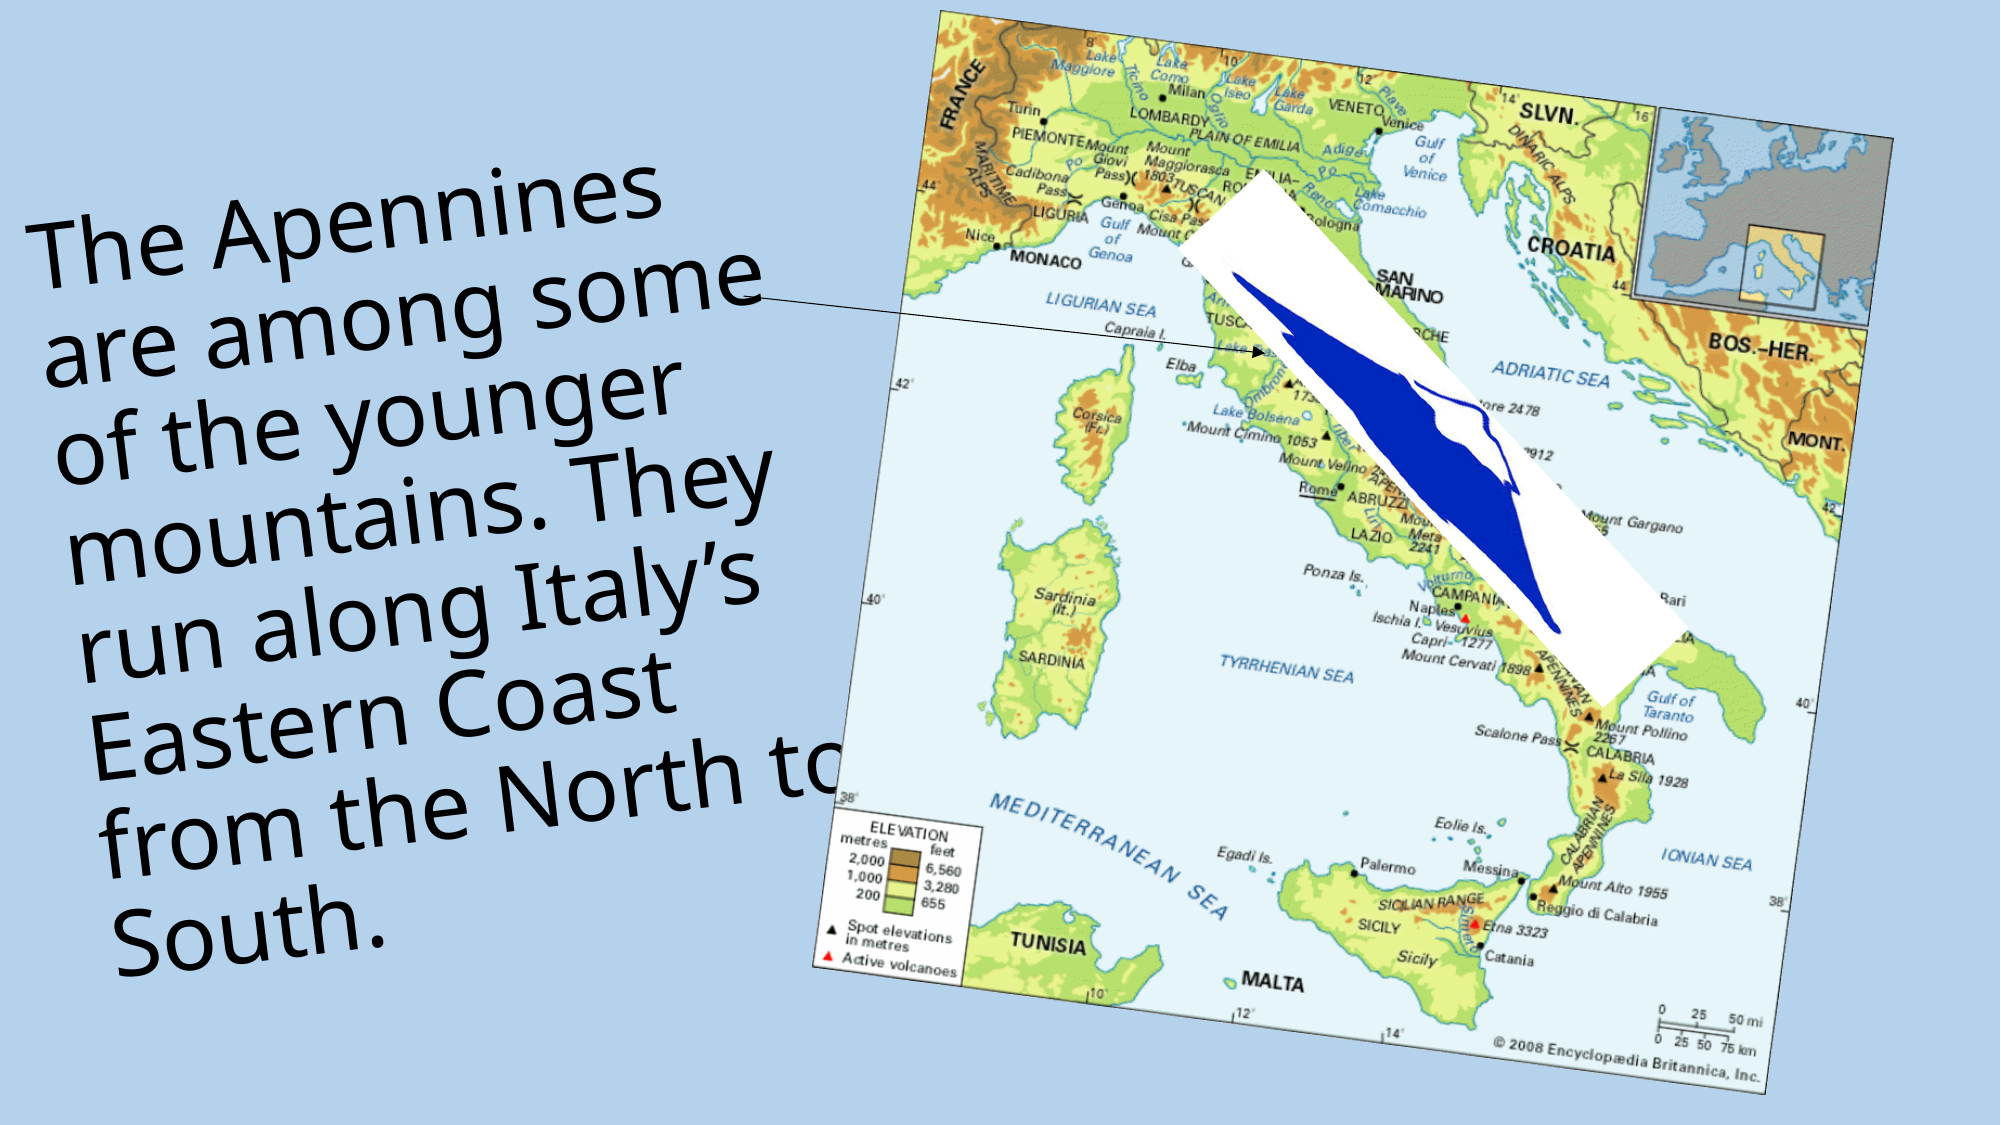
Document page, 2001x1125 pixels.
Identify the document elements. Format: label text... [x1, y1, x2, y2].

title The Apennines are among some of the younger mountains. They run along Italy’s Eastern Coast from the North to South. [14, 168, 870, 948]
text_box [743, 296, 1266, 354]
picture [813, 11, 1893, 1095]
